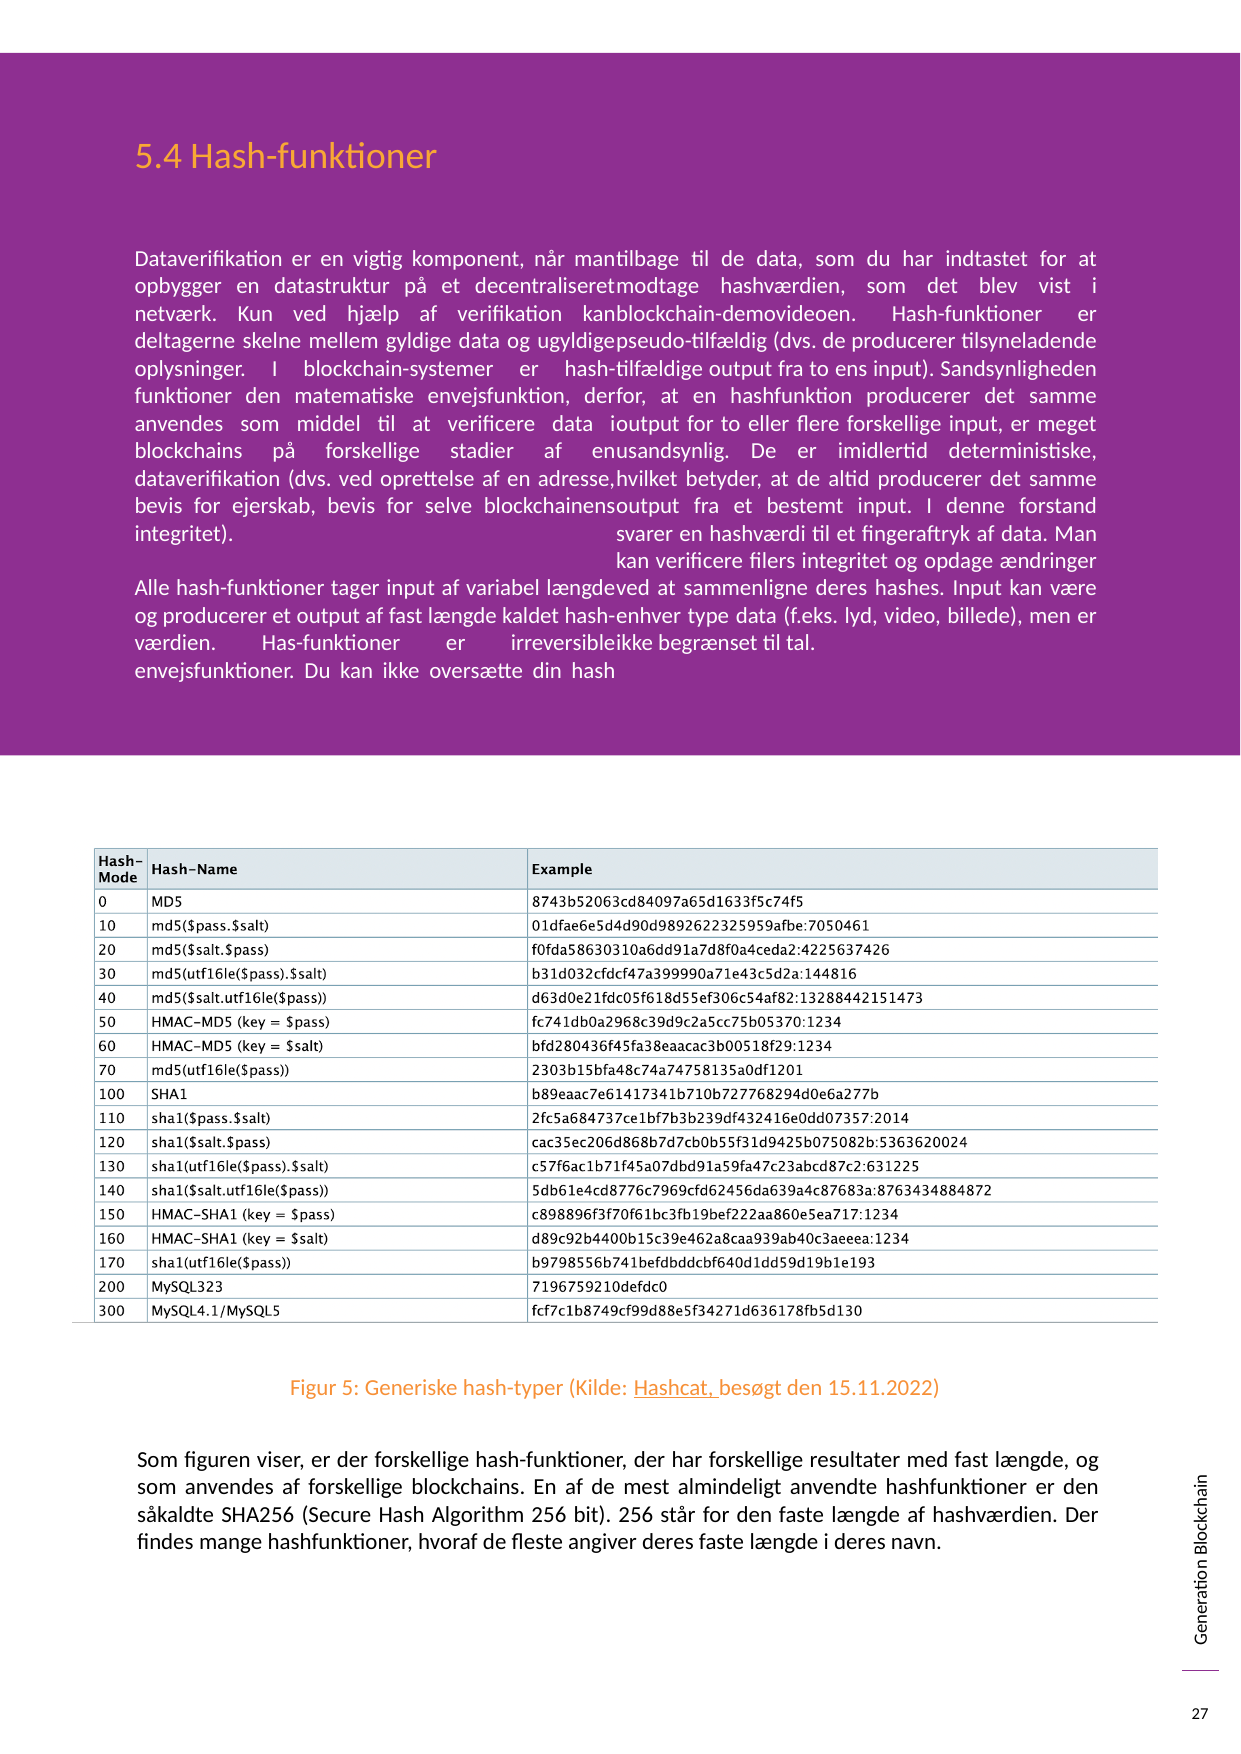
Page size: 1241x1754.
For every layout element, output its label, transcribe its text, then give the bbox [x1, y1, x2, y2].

text_box 5.4 Hash-funktioner [119, 123, 1113, 201]
slide_number 27 [1169, 1674, 1231, 1751]
picture [72, 839, 1158, 1323]
text_box Som figuren viser, er der forskellige hash-funktioner, der har forskellige resultater med fast længde, og som anvendes af forskellige blockchains. En af de mest almindeligt anvendte hashfunktioner er den såkaldte SHA256 (Secure Hash Algorithm 256 bit). 256 står for den faste længde af hashværdien. Der findes mange hashfunktioner, hvoraf de fleste angiver deres faste længde i deres navn. [122, 1437, 1116, 1515]
text_box Figur 5: Generiske hash-typer (Kilde: Hashcat, besøgt den 15.11.2022) [120, 1364, 1111, 1408]
list Dataverifikation er en vigtig komponent, når man opbygger en datastruktur på et decentraliseret netværk. Kun ved hjælp af verifikation kan deltagerne skelne mellem gyldige data og ugyldige oplysninger. I blockchain-systemer er hash-funktioner den matematiske envejsfunktion, der anvendes som middel til at verificere data i blockchains på forskellige stadier af en dataverifikation (dvs. ved oprettelse af en adresse, bevis for ejerskab, bevis for selve blockchainens integritet). Alle hash-funktioner tager input af variabel længde og producerer et output af fast længde kaldet hash-værdien. Has-funktioner er irreversible envejsfunktioner. Du kan ikke oversætte din hash tilbage til de data, som du har indtastet for at modtage hashværdien, som det blev vist i blockchain-demovideoen. Hash-funktioner er pseudo-tilfældig (dvs. de producerer tilsyneladende tilfældige output fra to ens input). Sandsynligheden for, at en hashfunktion producerer det samme output for to eller flere forskellige input, er meget usandsynlig. De er imidlertid deterministiske, hvilket betyder, at de altid producerer det samme output fra et bestemt input. I denne forstand svarer en hashværdi til et fingeraftryk af data. Man kan verificere filers integritet og opdage ændringer ved at sammenligne deres hashes. Input kan være enhver type data (f.eks. lyd, video, billede), men er ikke begrænset til tal. [119, 236, 1113, 314]
